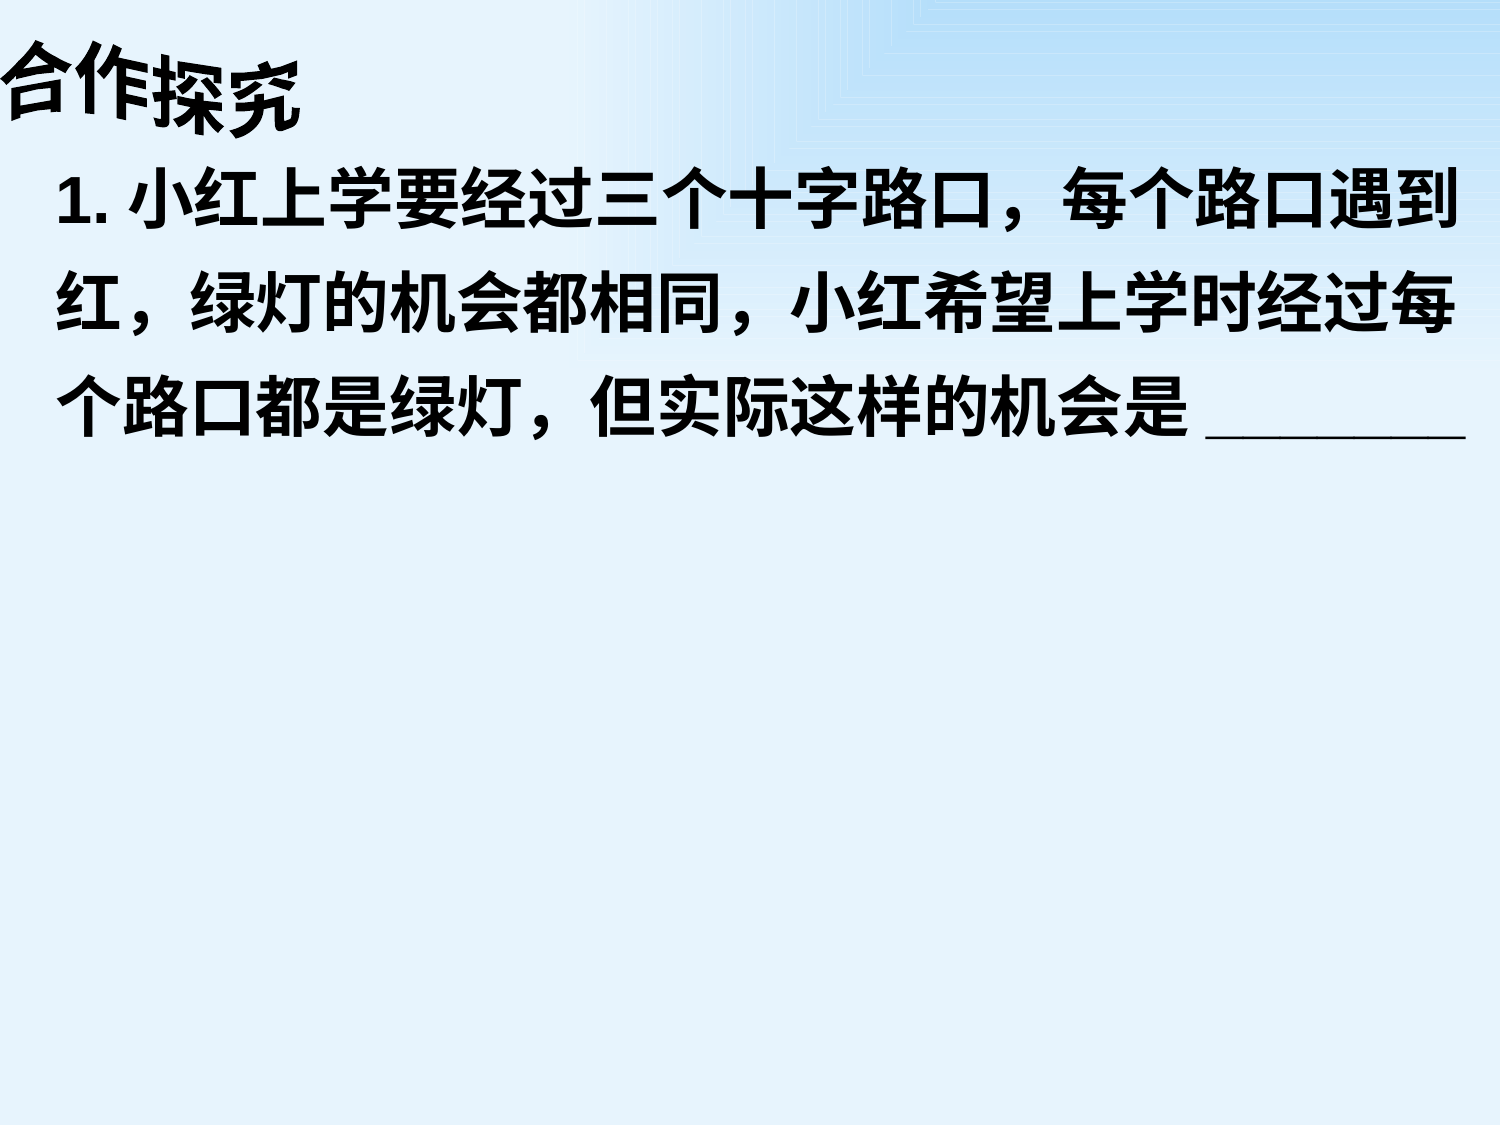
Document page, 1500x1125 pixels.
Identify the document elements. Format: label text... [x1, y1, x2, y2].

text_box 1.小红上学要经过三个十字路口，每个路口遇到红，绿灯的机会都相同，小红希望上学时经过每个路口都是绿灯，但实际这样的机会是_______ [41, 125, 1483, 452]
